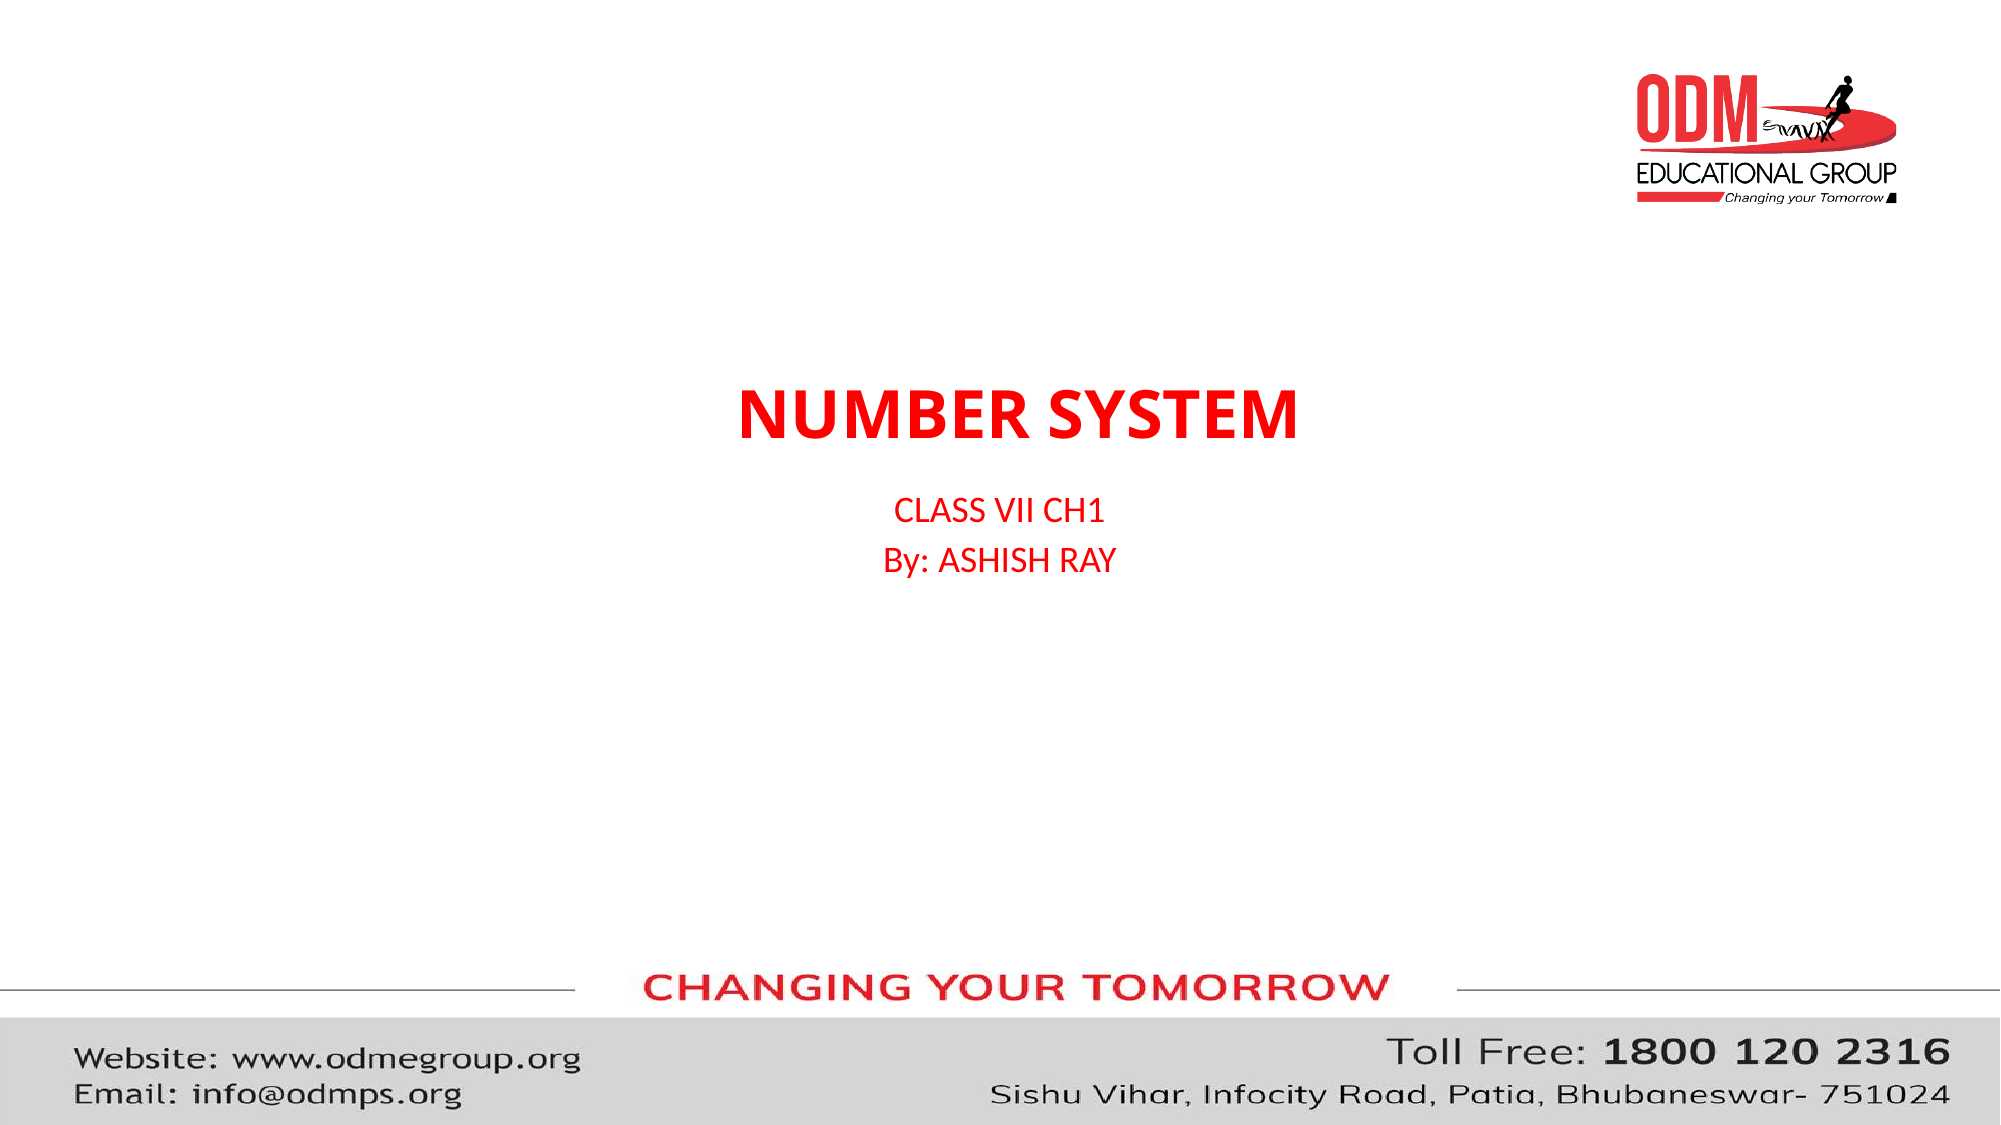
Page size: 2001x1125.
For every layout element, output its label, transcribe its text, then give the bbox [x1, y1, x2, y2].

subtitle CLASS VII CH1 By: ASHISH RAY [249, 482, 1750, 863]
title NUMBER SYSTEM [269, 262, 1770, 461]
text_box [1637, 74, 1897, 204]
picture [0, 910, 2000, 1125]
